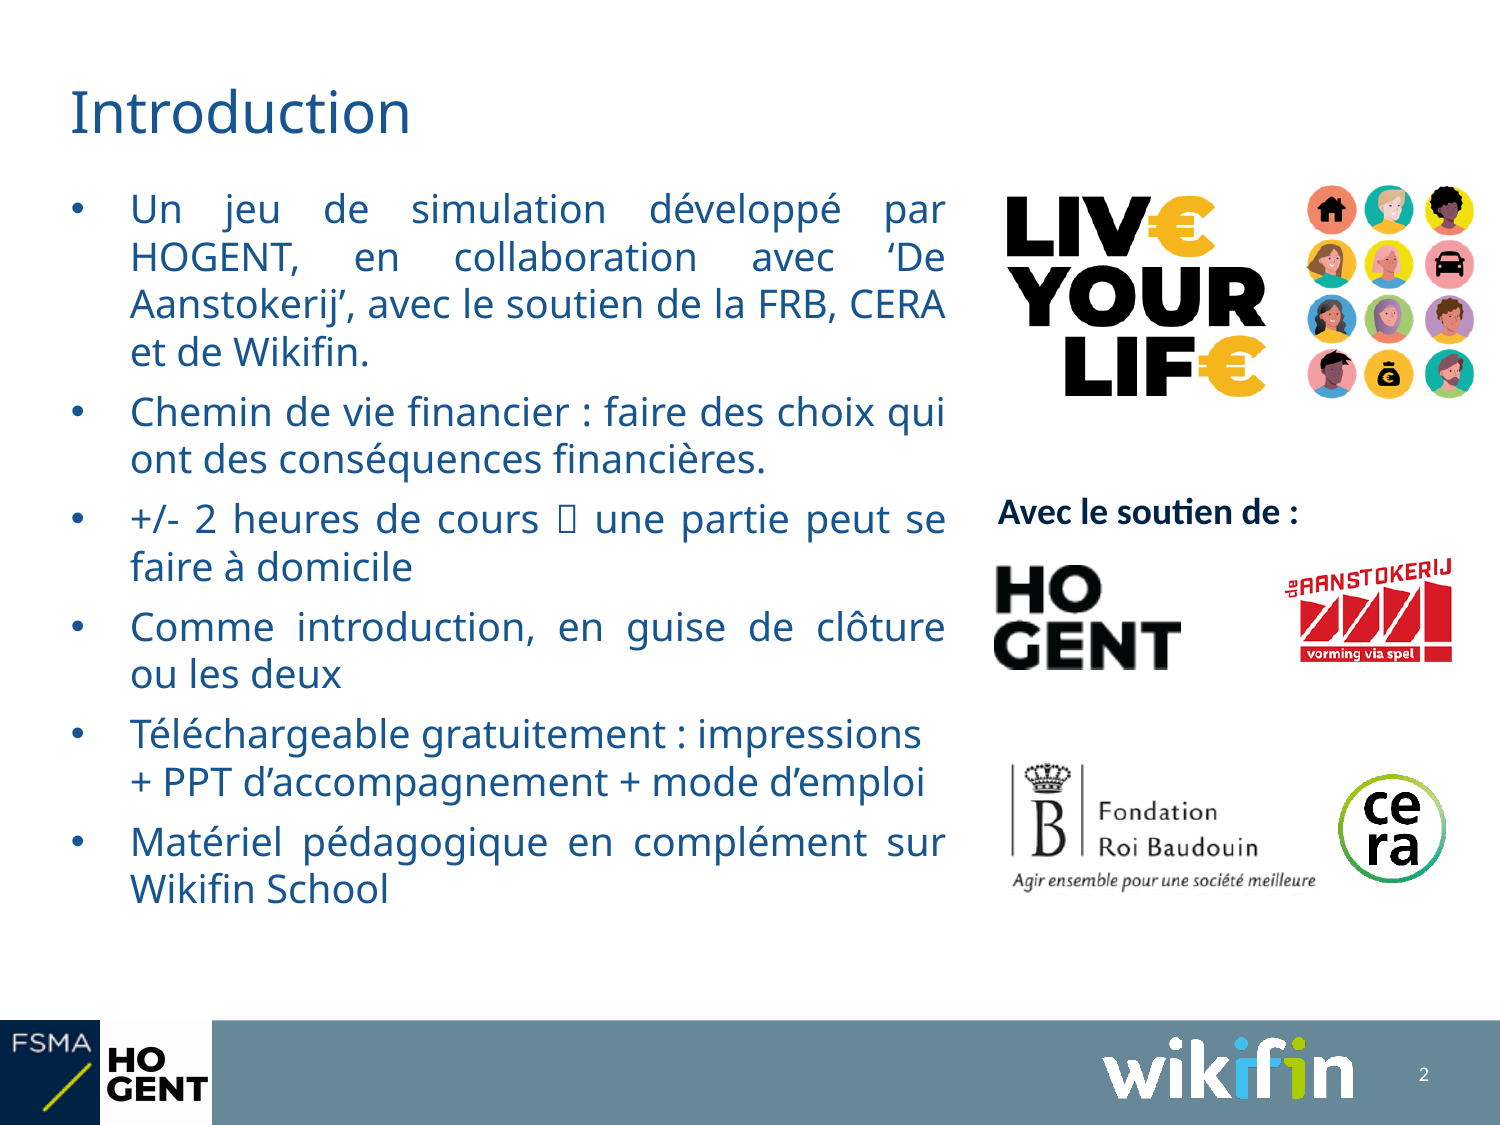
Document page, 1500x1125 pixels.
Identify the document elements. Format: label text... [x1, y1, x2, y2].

slide_number 2 [1355, 1020, 1430, 1125]
title Introduction [70, 78, 1425, 220]
picture [991, 159, 1500, 414]
picture [1338, 774, 1447, 883]
text_box Avec le soutien de : [983, 479, 1468, 540]
picture [1009, 762, 1318, 895]
list Un jeu de simulation développé par HOGENT, en collaboration avec ‘De Aanstokerij’, avec le soutien de la FRB, CERA et de Wikifin. Chemin de vie financier : faire des choix qui ont des conséquences financières. +/- 2 heures de cours  une partie peut se faire à domicile Comme introduction, en guise de clôture ou les deux Téléchargeable gratuitement : impressions + PPT d’accompagnement + mode d’emploi Matériel pédagogique en complément sur Wikifin School [70, 184, 947, 947]
picture [994, 565, 1181, 671]
picture [0, 1020, 212, 1125]
picture [1102, 1037, 1353, 1099]
picture [1273, 514, 1464, 705]
